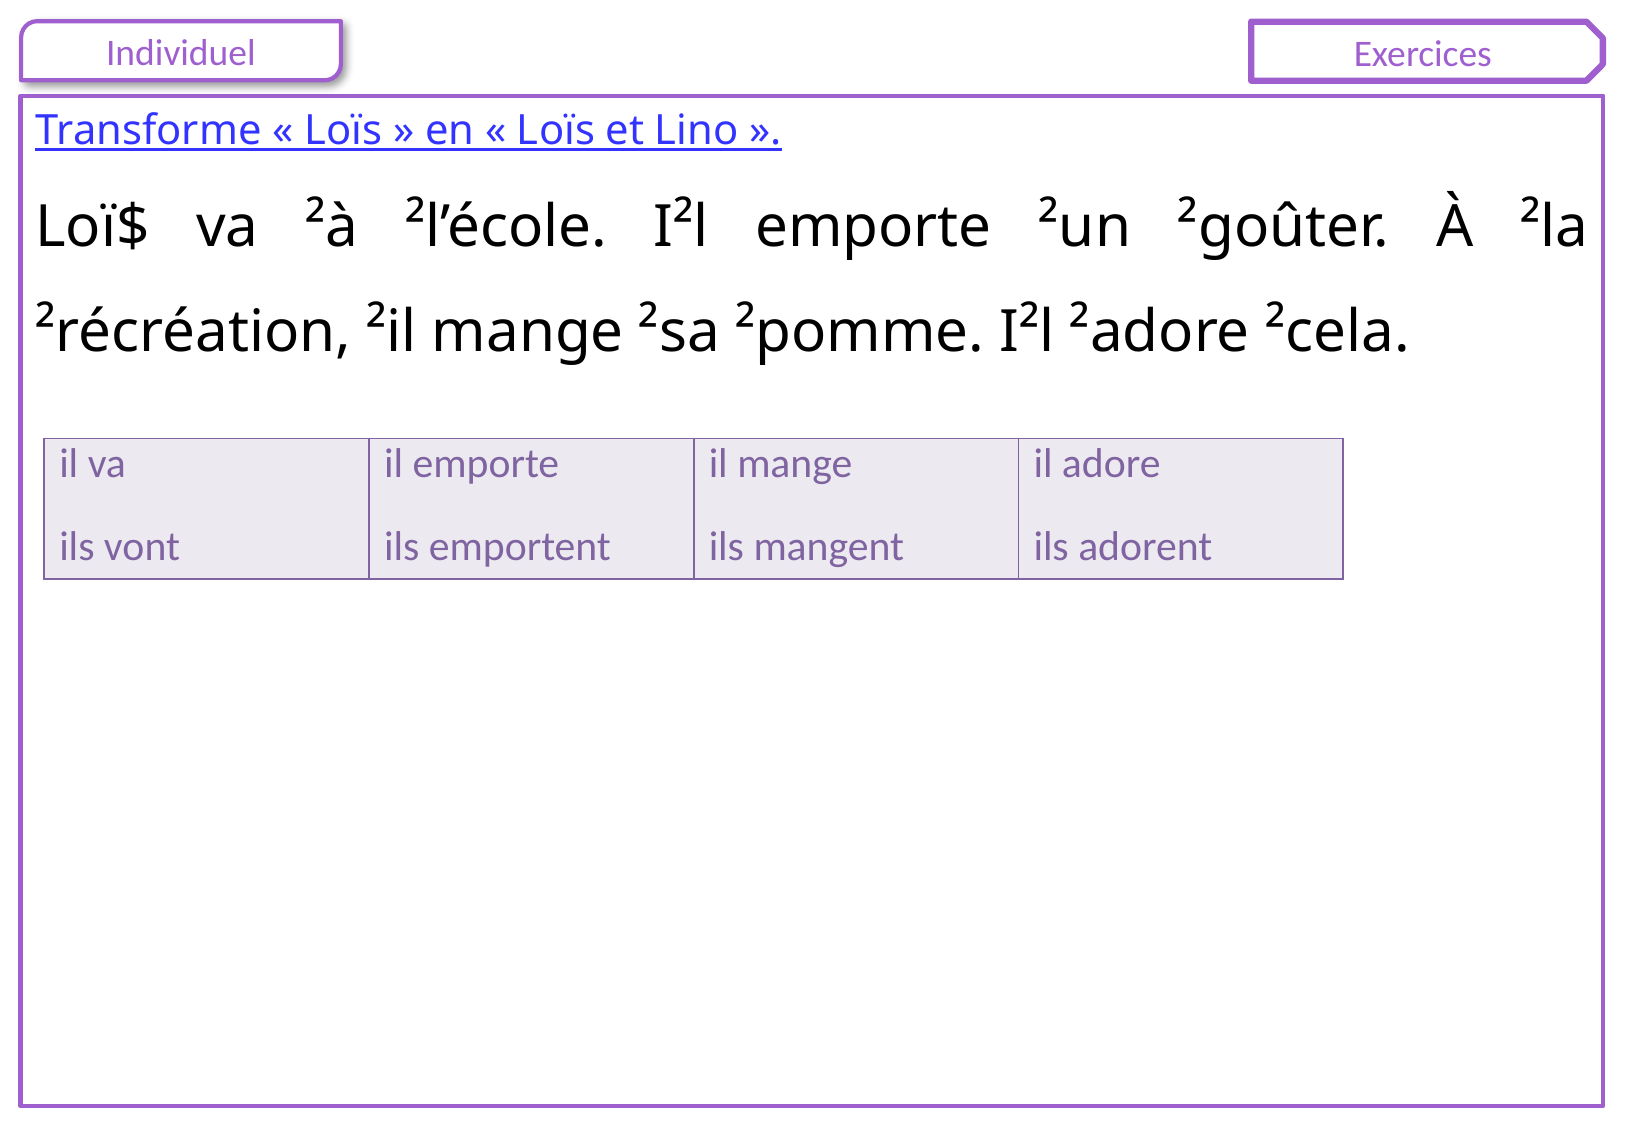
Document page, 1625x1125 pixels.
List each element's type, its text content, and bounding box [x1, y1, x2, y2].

table_header il mange ils mangent [695, 439, 1018, 578]
table_header il emporte ils emportent [370, 439, 693, 578]
table_header il adore ils adorent [1019, 439, 1342, 578]
list Transforme « Loïs » en « Loïs et Lino ». Loï$ va ²à ²l’école. I²l emporte ²un ²goûter. À ²la ²récréation, ²il mange ²sa ²pomme. I²l ²adore ²cela. [18, 94, 1605, 1108]
table_header il va ils vont [45, 439, 368, 578]
